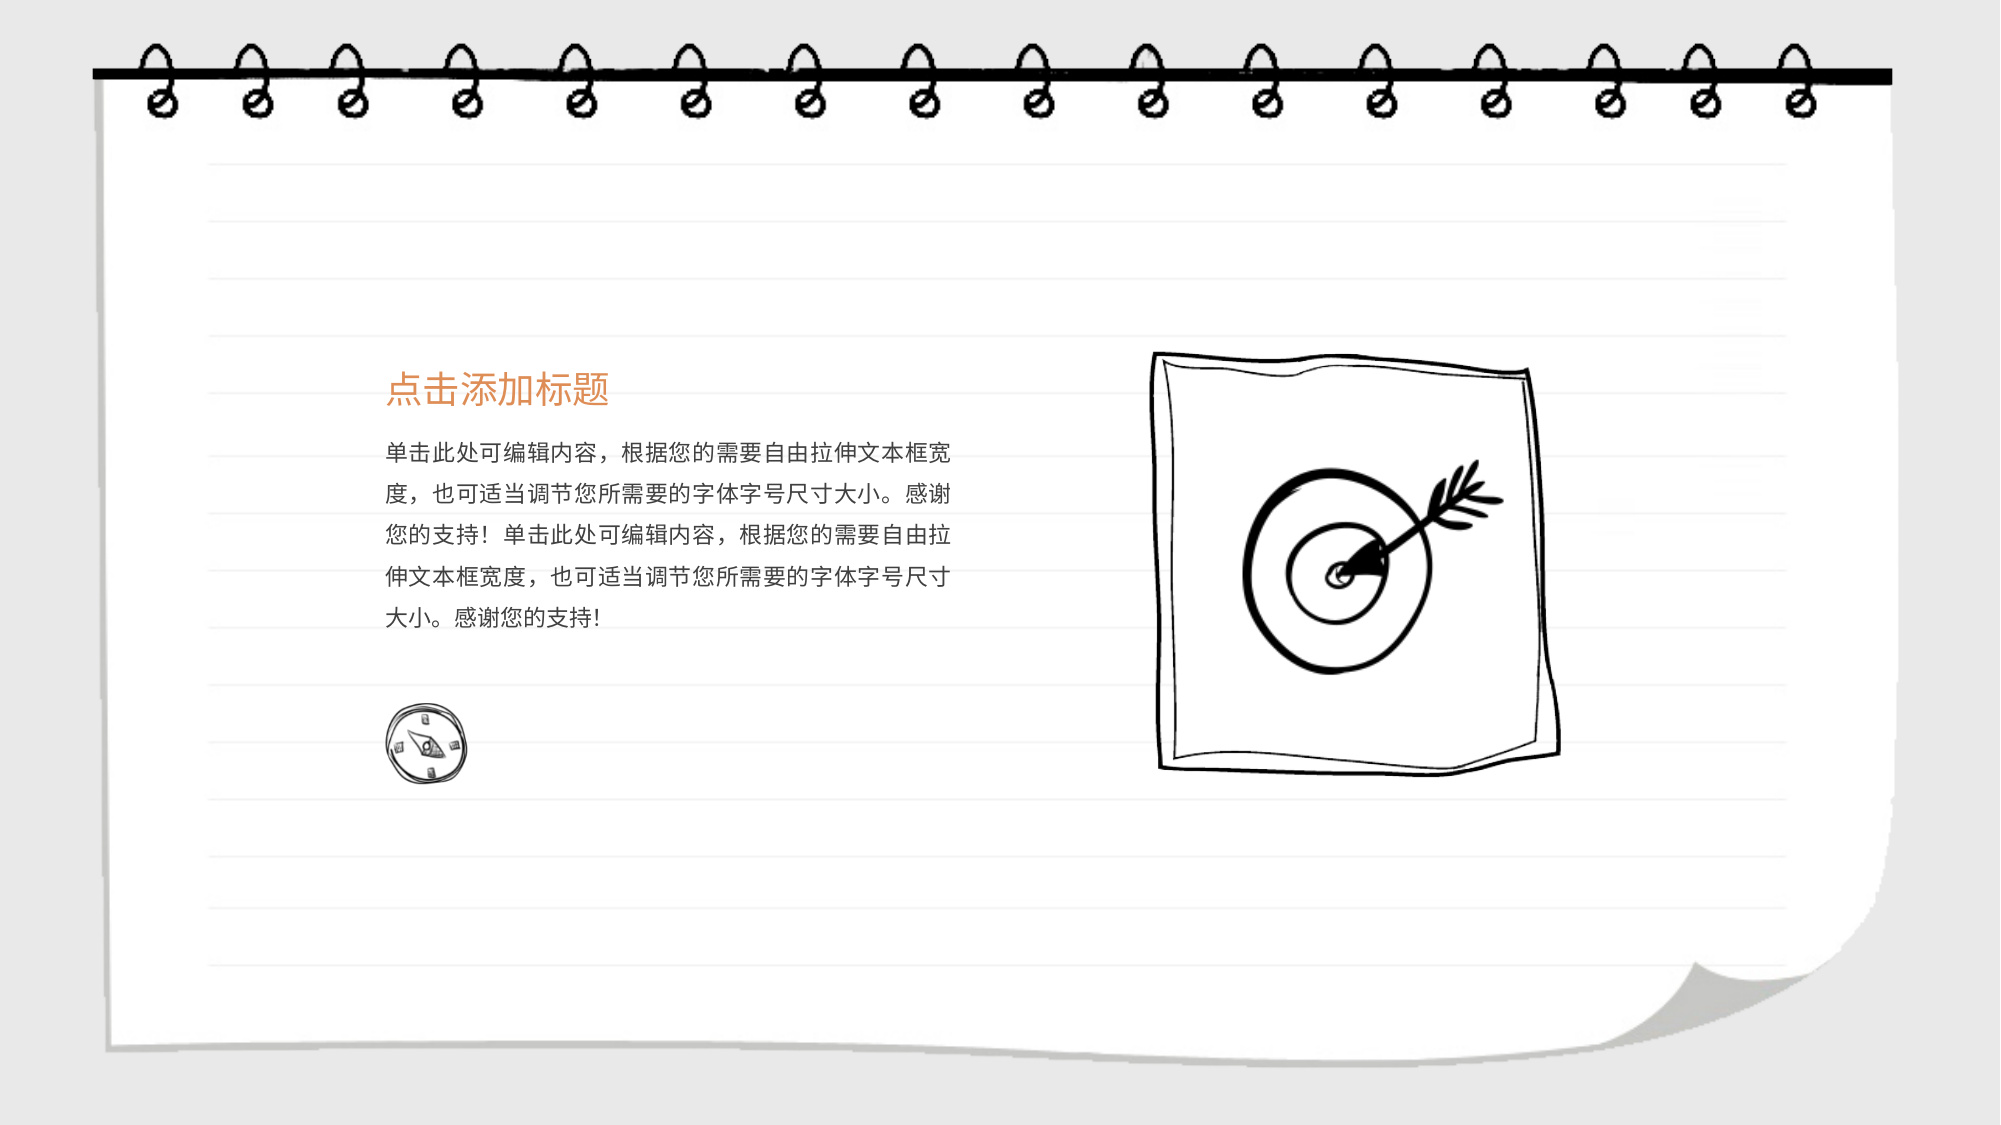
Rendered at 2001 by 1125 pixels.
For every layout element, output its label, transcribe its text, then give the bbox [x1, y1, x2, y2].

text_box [1137, 342, 1571, 793]
picture [49, 17, 1935, 1106]
text_box 单击此处可编辑内容，根据您的需要自由拉伸文本框宽度，也可适当调节您所需要的字体字号尺寸大小。感谢您的支持！单击此处可编辑内容，根据您的需要自由拉伸文本框宽度，也可适当调节您所需要的字体字号尺寸大小。感谢您的支持！ [370, 417, 968, 680]
text_box 点击添加标题 [370, 358, 836, 417]
